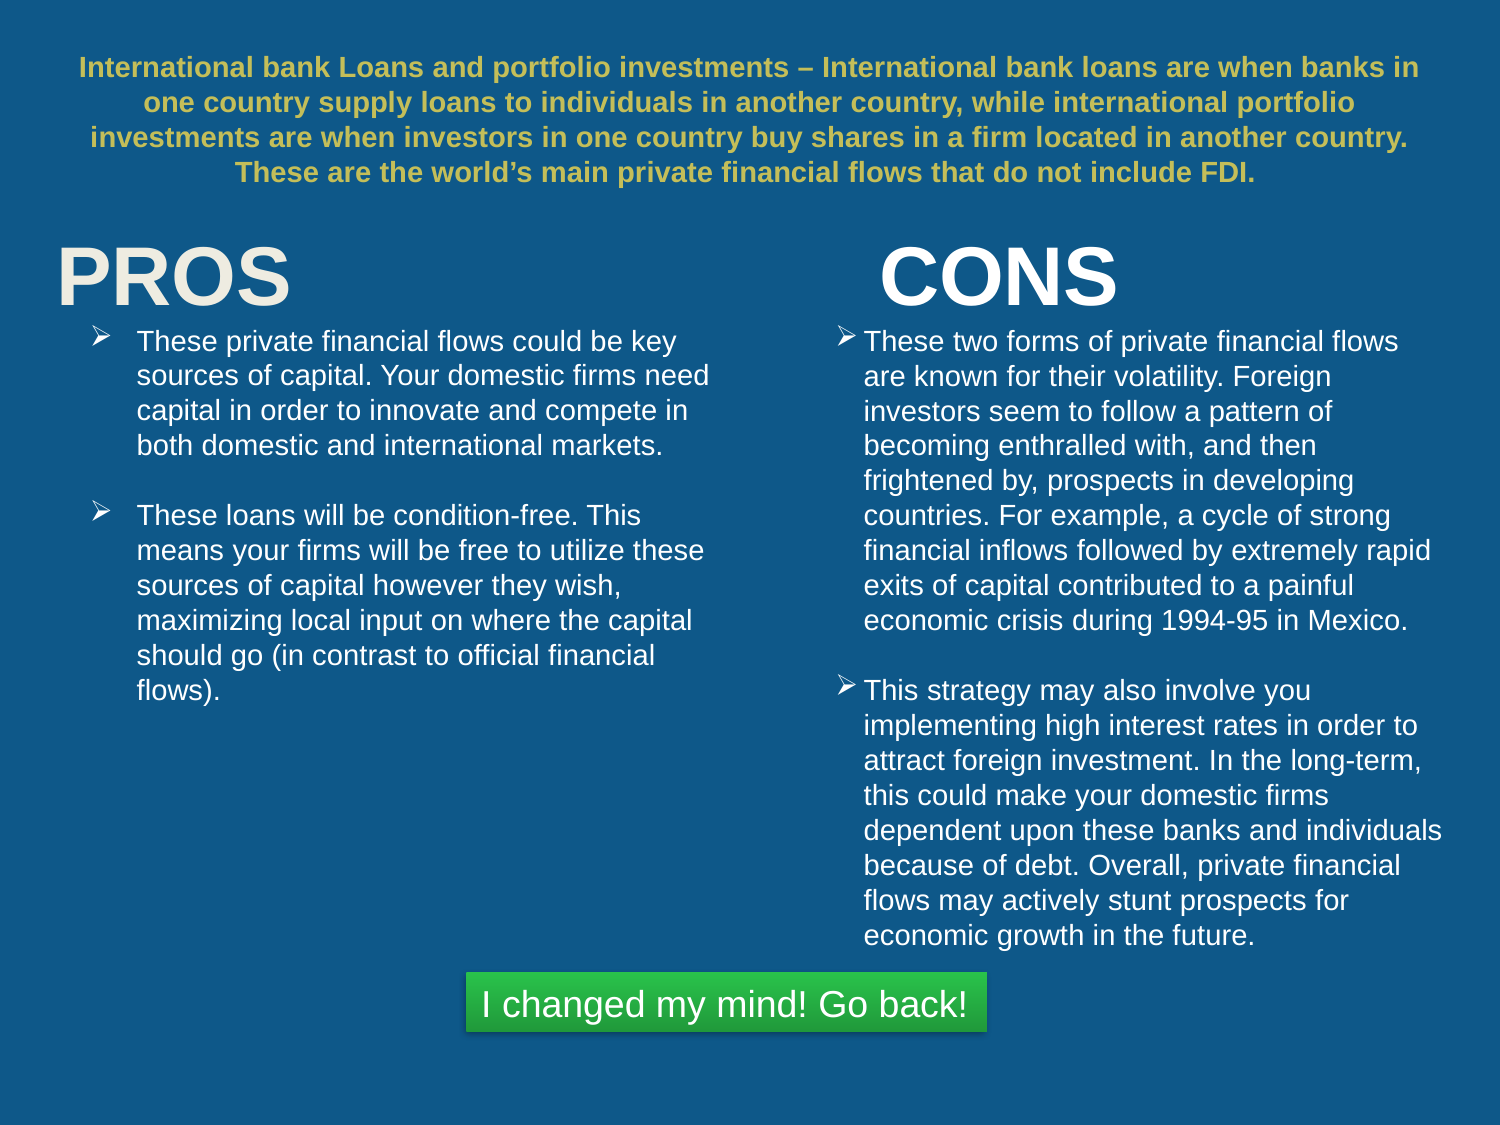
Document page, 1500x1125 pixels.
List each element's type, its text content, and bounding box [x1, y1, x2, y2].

text_box These private financial flows could be key sources of capital. Your domestic firms need capital in order to innovate and compete in both domestic and international markets. These loans will be condition-free. This means your firms will be free to utilize these sources of capital however they wish, maximizing local input on where the capital should go (in contrast to official financial flows). [0, 314, 745, 714]
title International bank Loans and portfolio investments – International bank loans are when banks in one country supply loans to individuals in another country, while international portfolio investments are when investors in one country buy shares in a firm located in another country. These are the world’s main private financial flows that do not include FDI. [41, 30, 1459, 206]
text_box These two forms of private financial flows are known for their volatility. Foreign investors seem to follow a pattern of becoming enthralled with, and then frightened by, prospects in developing countries. For example, a cycle of strong financial inflows followed by extremely rapid exits of capital contributed to a painful economic crisis during 1994-95 in Mexico. This strategy may also involve you implementing high interest rates in order to attract foreign investment. In the long-term, this could make your domestic firms dependent upon these banks and individuals because of debt. Overall, private financial flows may actively stunt prospects for economic growth in the future. [745, 314, 1459, 989]
